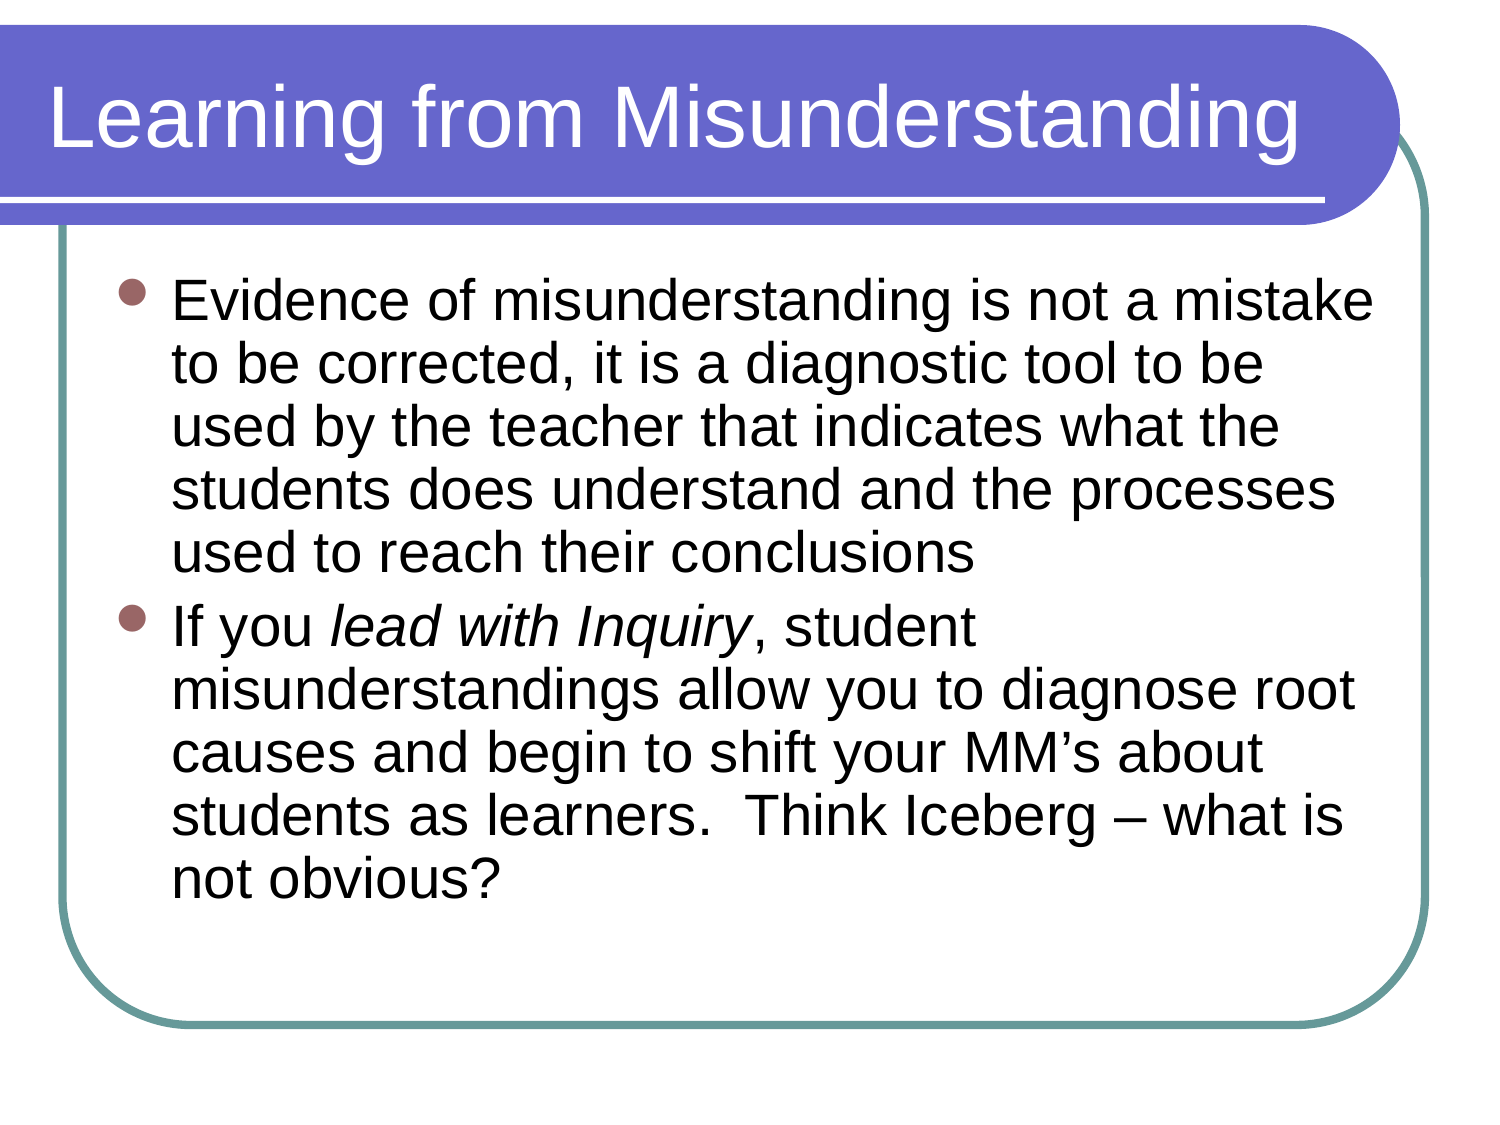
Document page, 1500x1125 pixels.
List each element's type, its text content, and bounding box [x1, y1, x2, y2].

title Learning from Misunderstanding [31, 37, 1348, 188]
list Evidence of misunderstanding is not a mistake to be corrected, it is a diagnostic tool to be used by the teacher that indicates what the students does understand and the processes used to reach their conclusions If you lead with Inquiry, student misunderstandings allow you to diagnose root causes and begin to shift your MM’s about students as learners. Think Iceberg – what is not obvious? [99, 262, 1401, 988]
